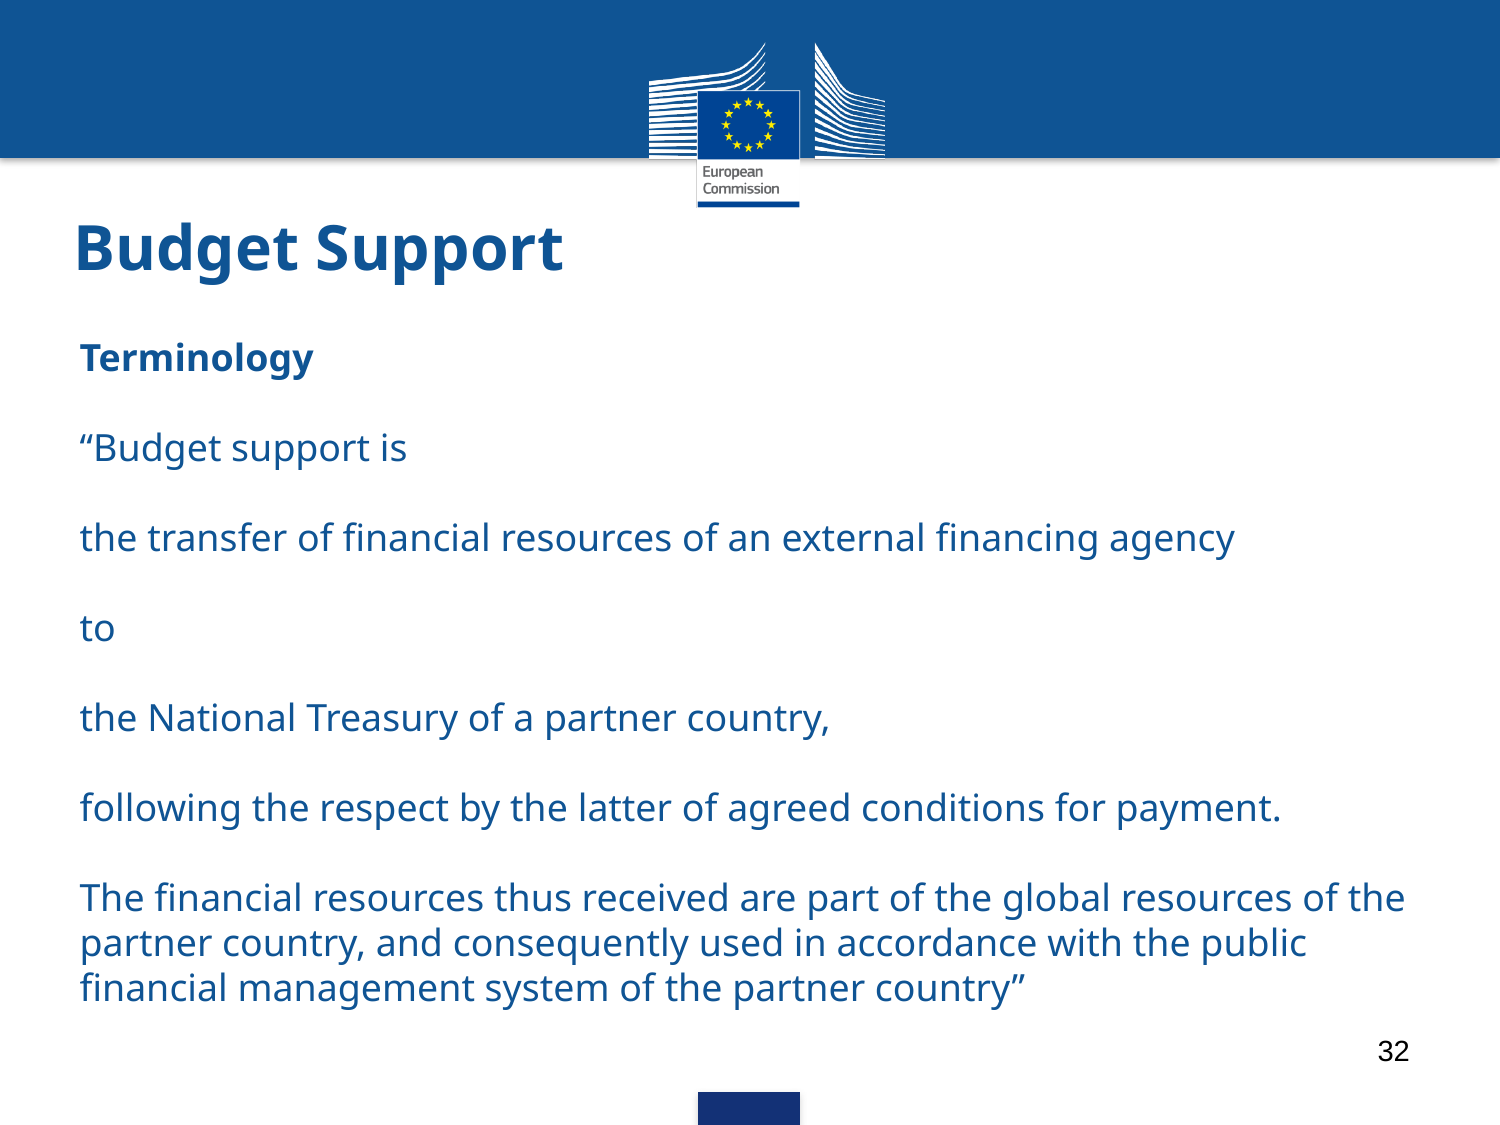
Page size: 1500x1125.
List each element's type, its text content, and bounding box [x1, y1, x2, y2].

title Budget Support [0, 144, 1350, 347]
slide_number 32 [1074, 1024, 1426, 1103]
picture [649, 42, 885, 144]
text_box Terminology “Budget support is the transfer of financial resources of an external financing agency to the National Treasury of a partner country, following the respect by the latter of agreed conditions for payment. The financial resources thus received are part of the global resources of the partner country, and consequently used in accordance with the public financial management system of the partner country” [64, 326, 1424, 1016]
